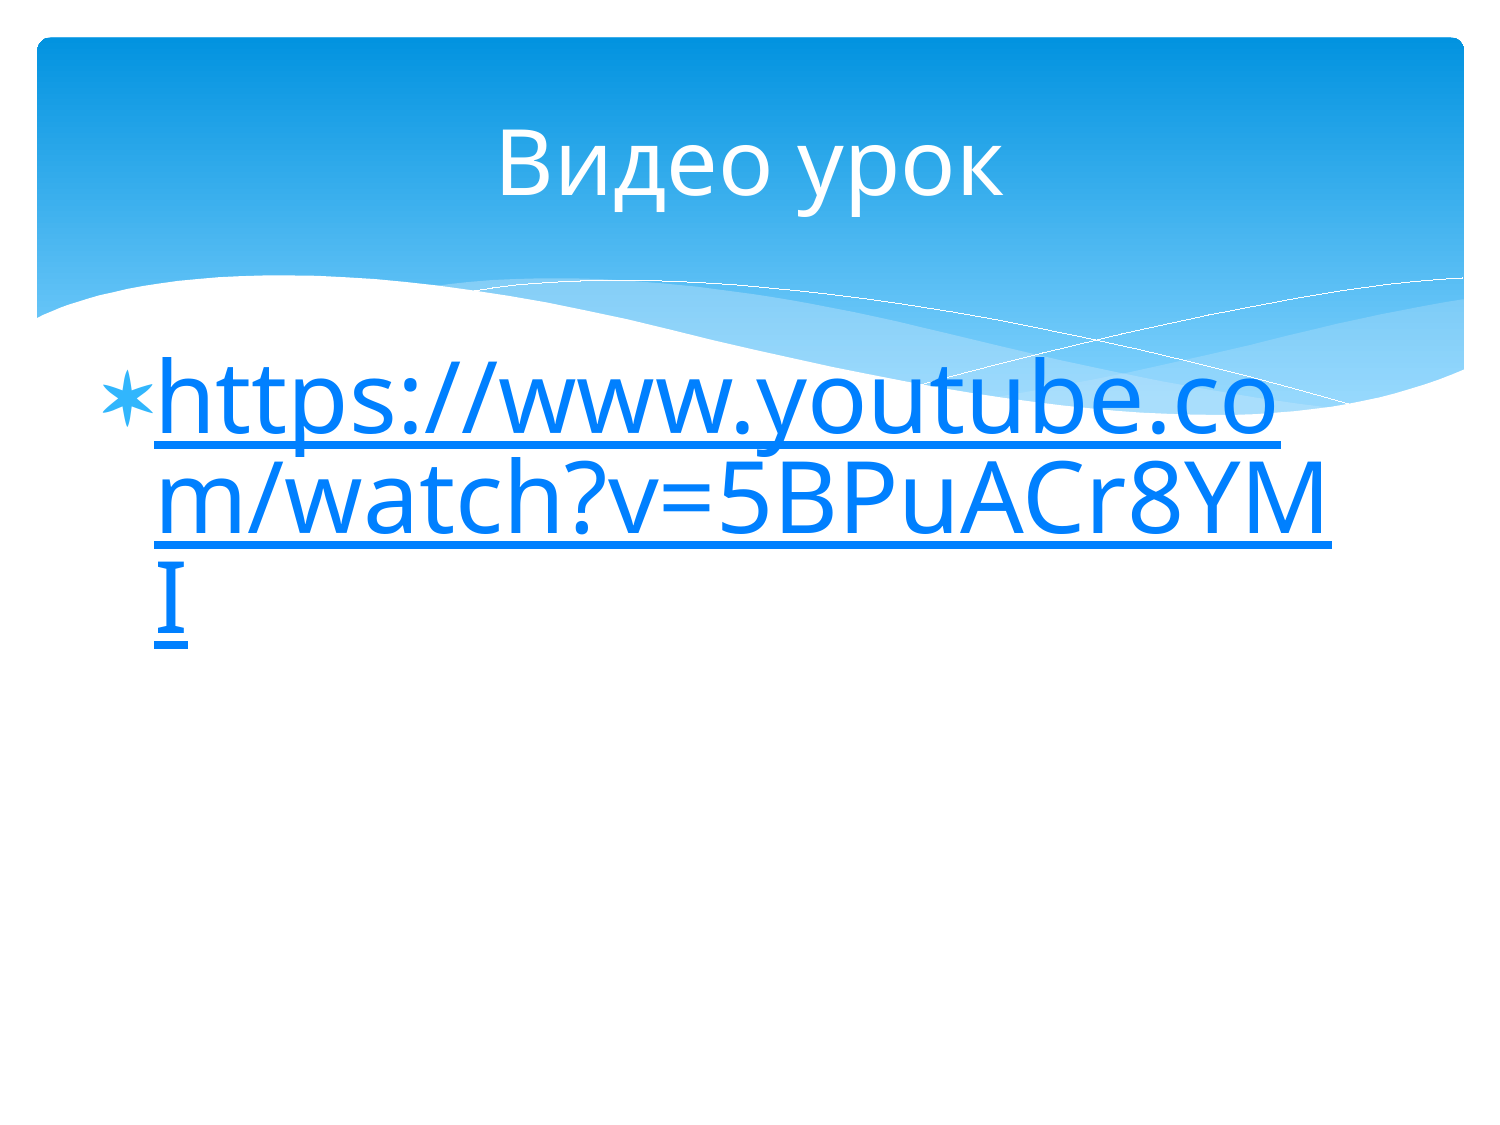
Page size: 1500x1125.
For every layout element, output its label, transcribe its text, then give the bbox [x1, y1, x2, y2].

title Видео урок [75, 55, 1425, 261]
list https://www.youtube.com/watch?v=5BPuACr8YMI [88, 326, 1359, 1005]
